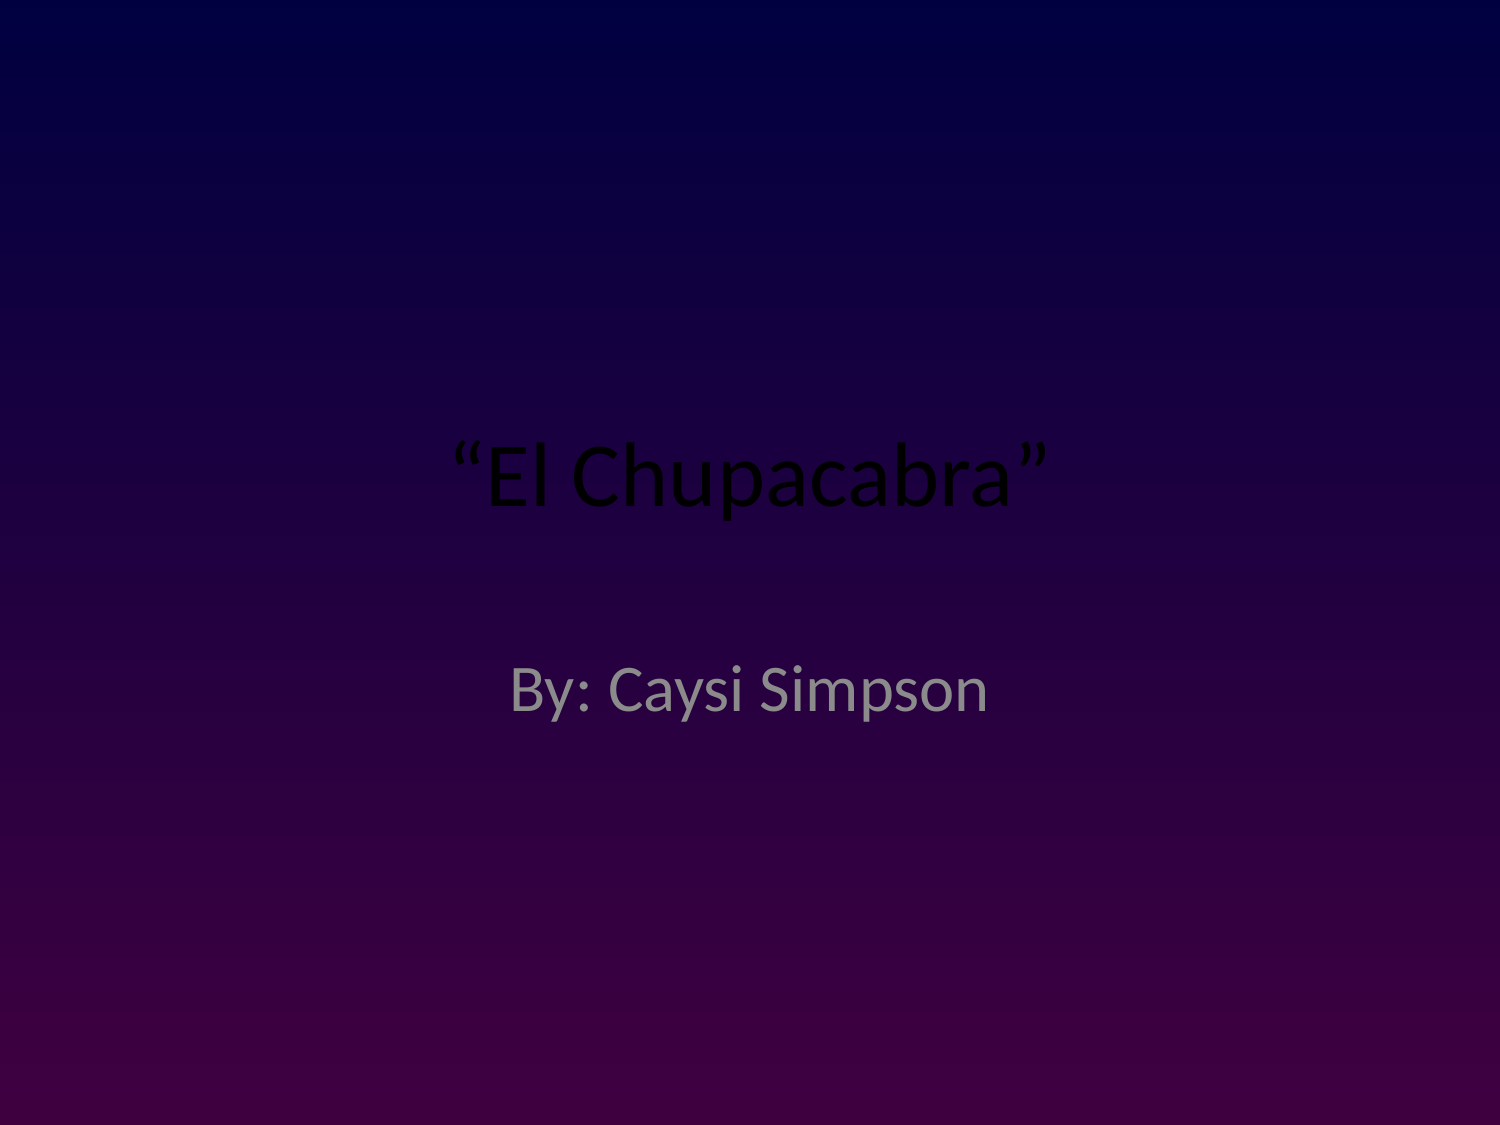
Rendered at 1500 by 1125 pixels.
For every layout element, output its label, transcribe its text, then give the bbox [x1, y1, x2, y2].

subtitle By: Caysi Simpson [225, 637, 1275, 925]
title “El Chupacabra” [112, 349, 1388, 591]
